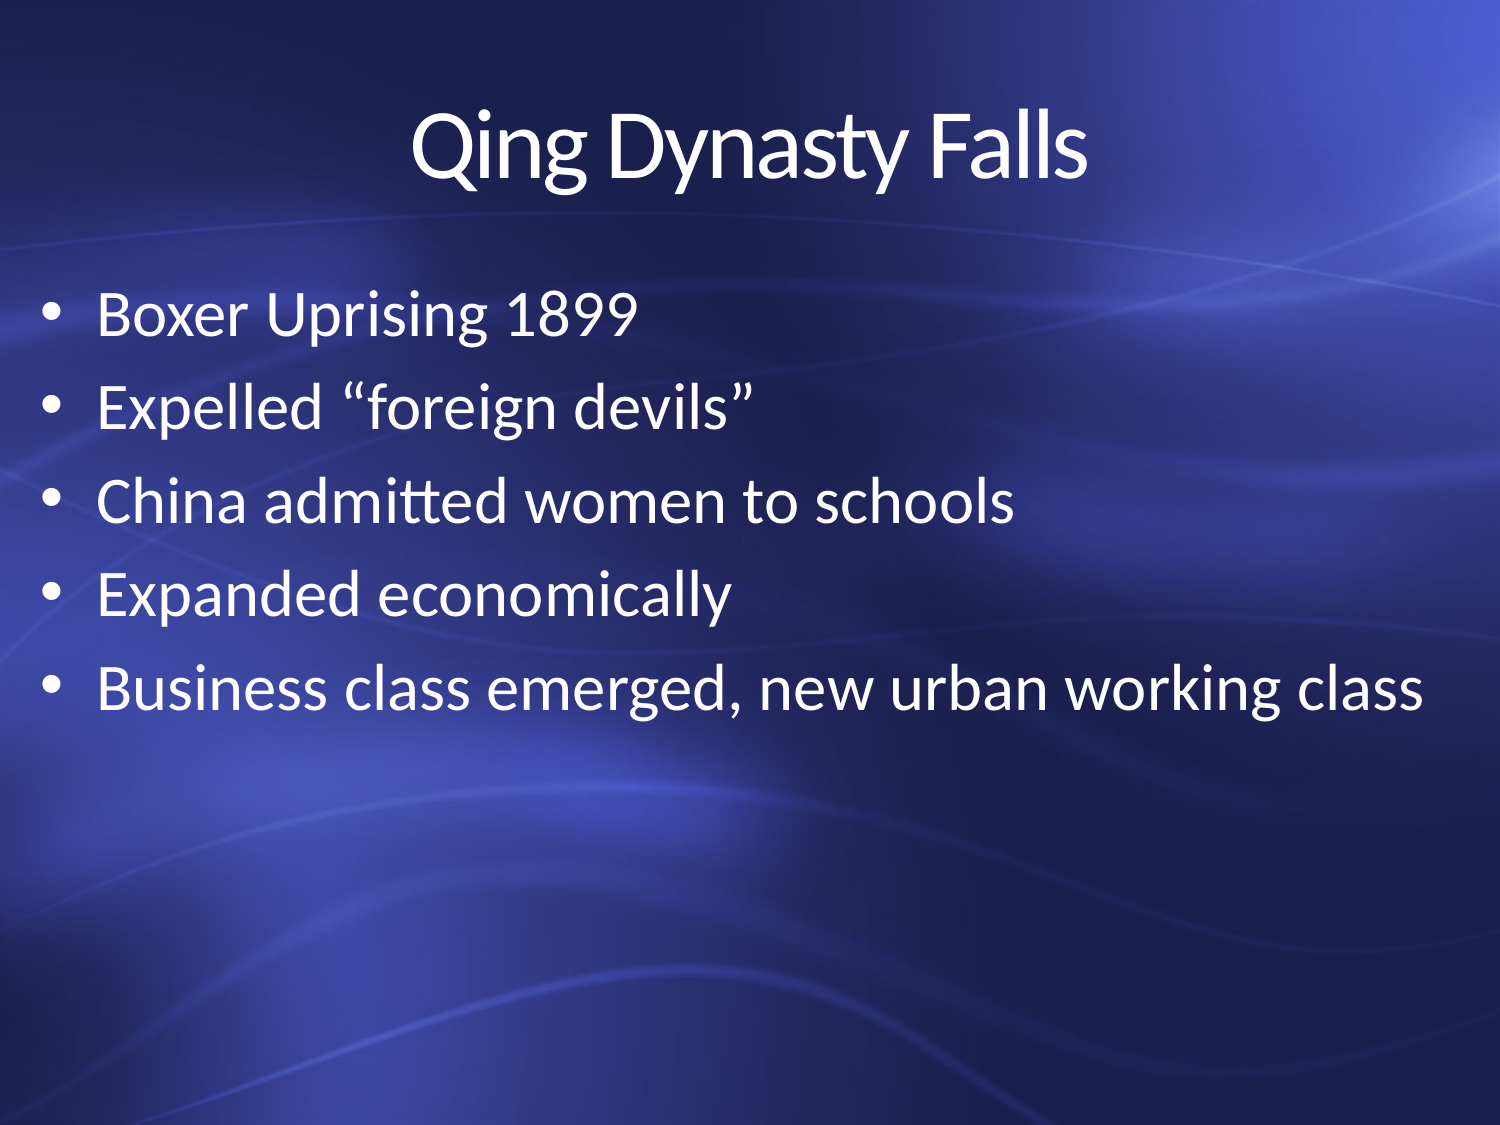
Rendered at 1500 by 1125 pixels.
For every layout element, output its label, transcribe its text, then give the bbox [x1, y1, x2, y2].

picture [0, 0, 1500, 1125]
list Boxer Uprising 1899 Expelled “foreign devils” China admitted women to schools Expanded economically Business class emerged, new urban working class [24, 262, 1450, 1005]
title Qing Dynasty Falls [75, 45, 1425, 233]
